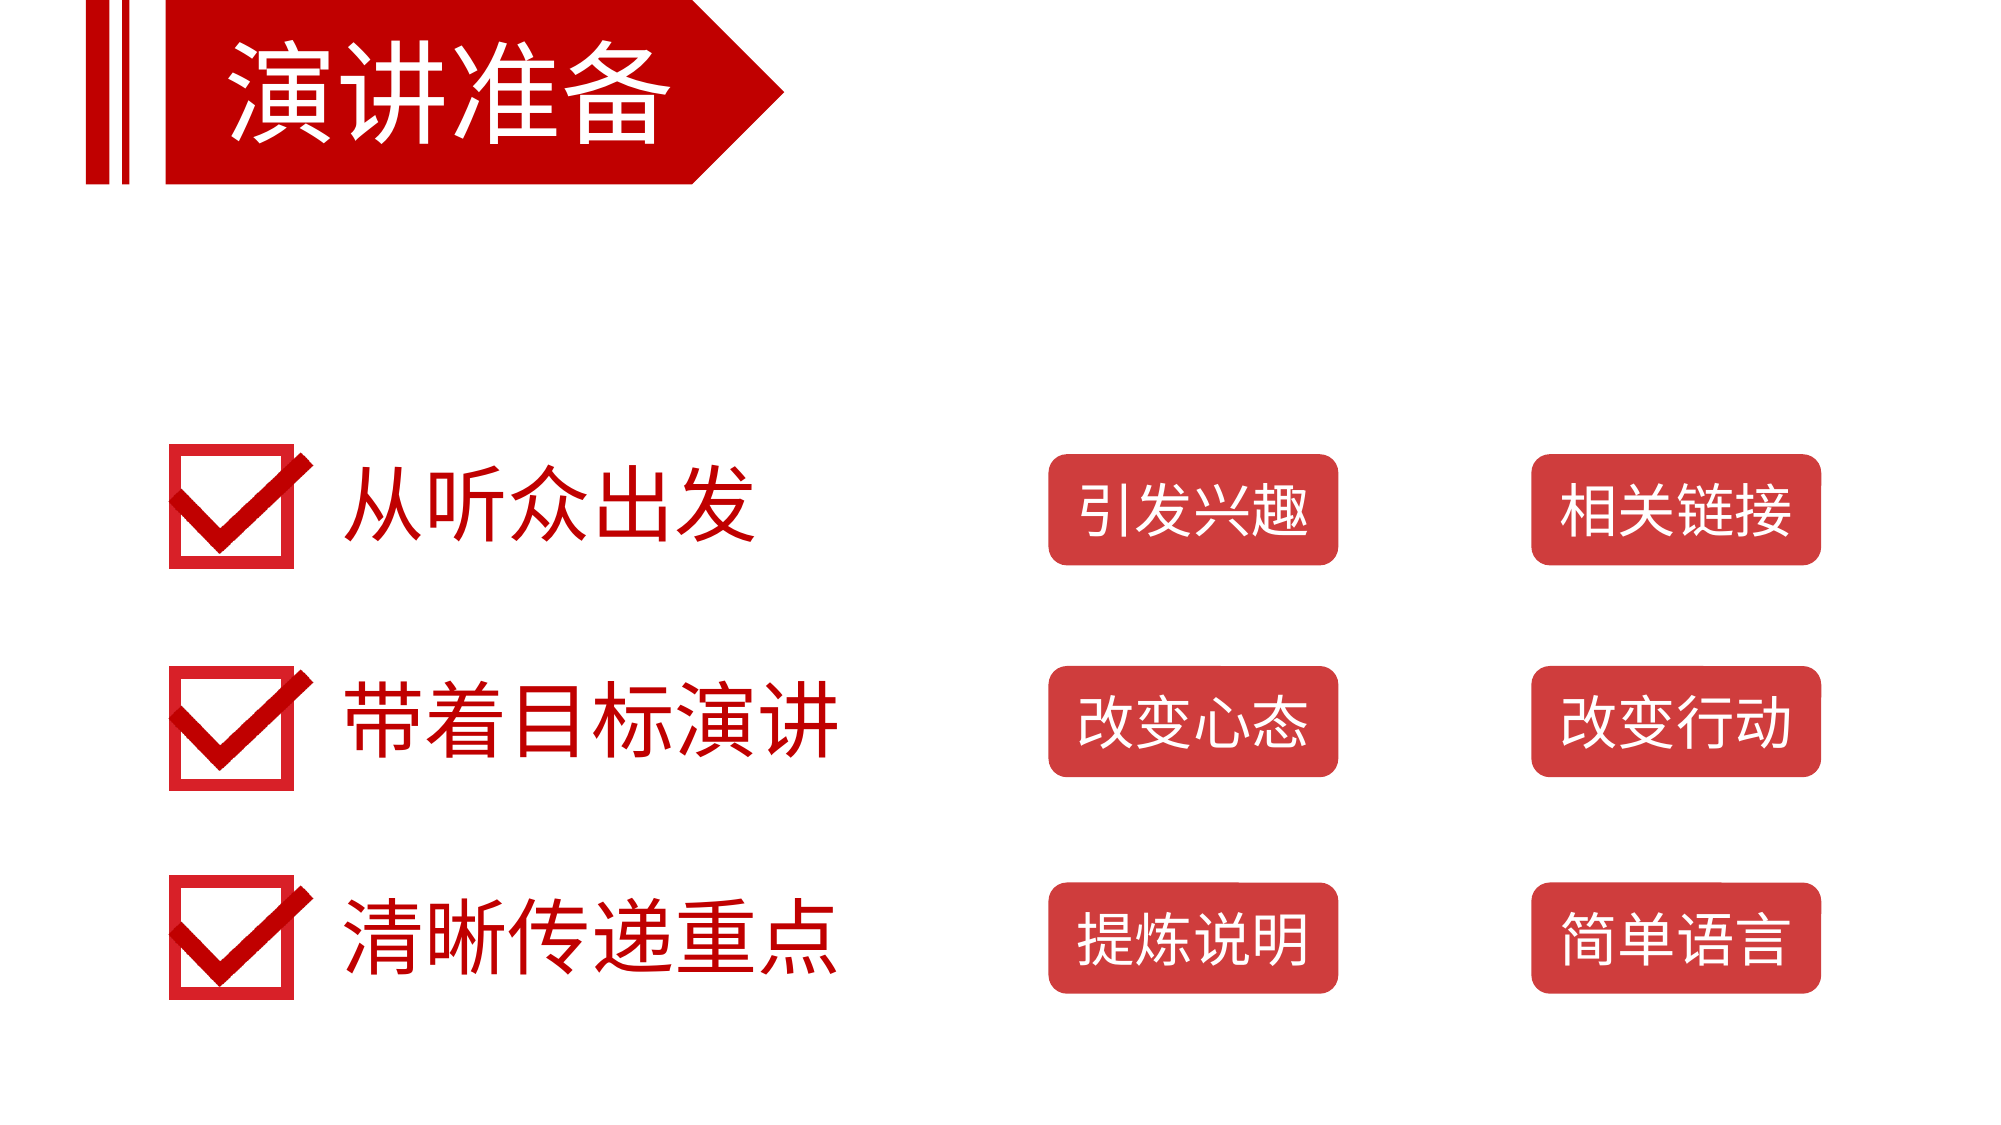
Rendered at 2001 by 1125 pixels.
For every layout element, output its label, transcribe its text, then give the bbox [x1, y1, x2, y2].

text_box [1531, 454, 1822, 566]
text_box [1531, 882, 1822, 994]
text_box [165, 644, 919, 795]
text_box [165, 860, 891, 1011]
text_box [121, 0, 130, 185]
text_box [85, 0, 110, 185]
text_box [165, 427, 891, 578]
text_box [734, 40, 786, 144]
text_box [164, 0, 713, 186]
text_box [1048, 882, 1339, 994]
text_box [1048, 454, 1339, 566]
text_box 演讲准备 [165, 15, 734, 165]
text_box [1531, 665, 1822, 778]
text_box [1048, 665, 1339, 778]
